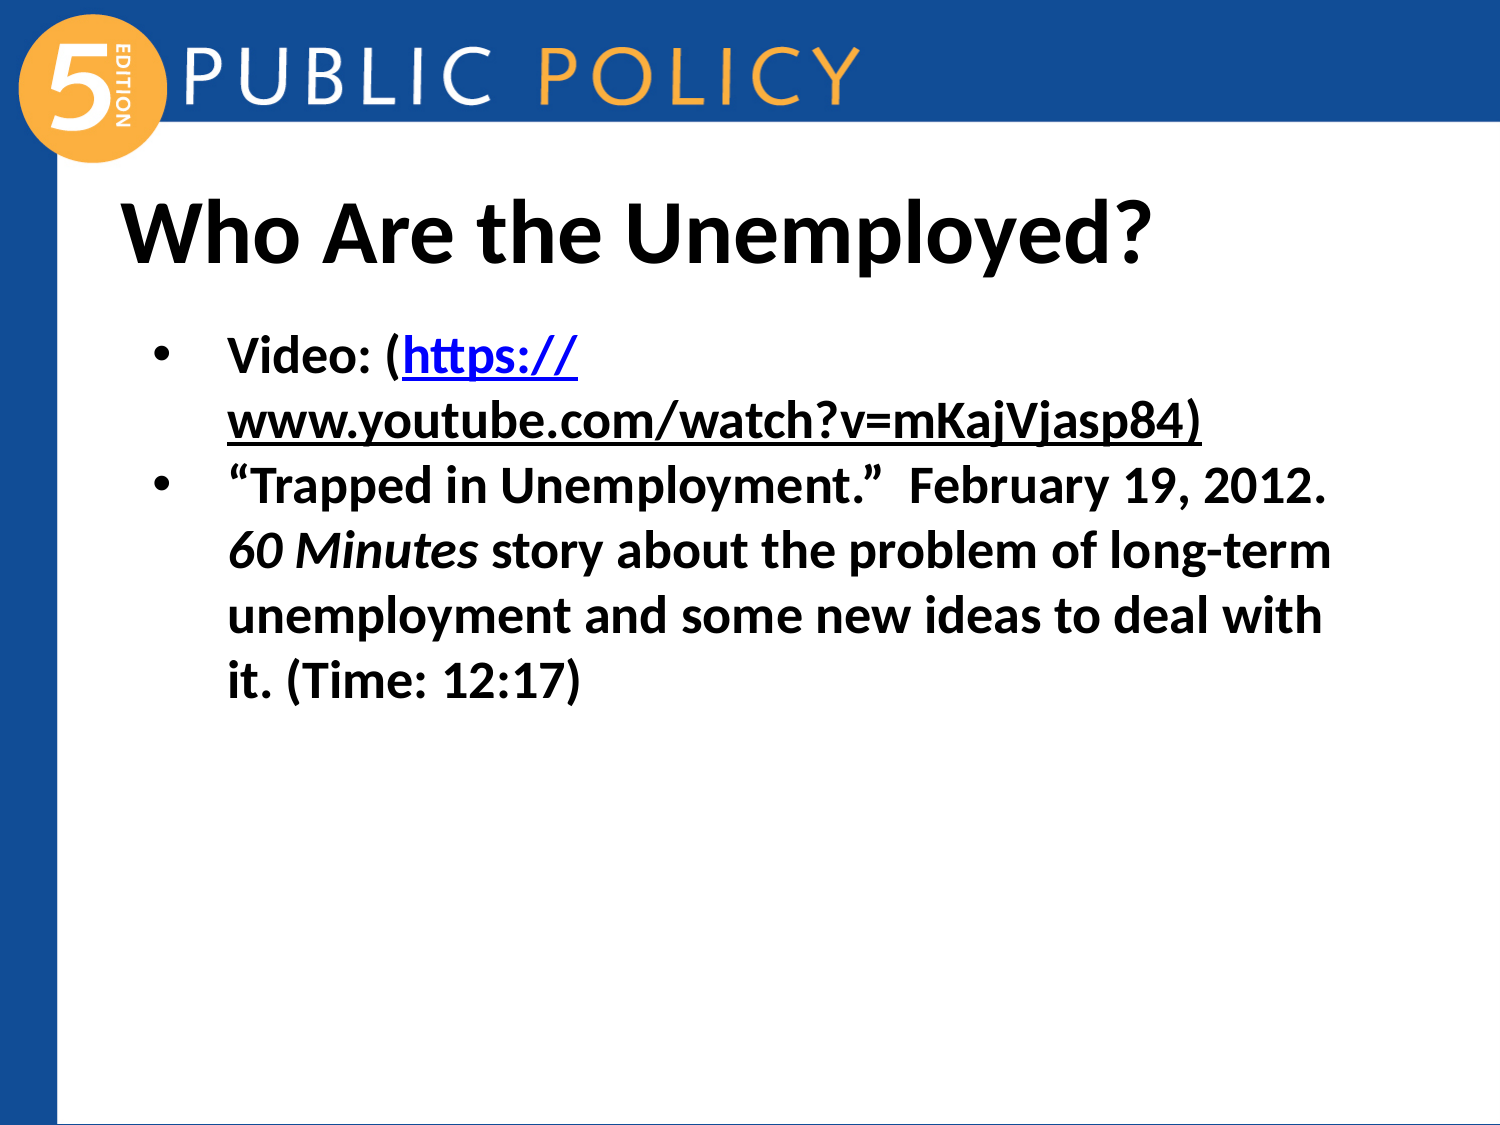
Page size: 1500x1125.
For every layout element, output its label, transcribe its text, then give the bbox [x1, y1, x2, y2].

text_box Video: (https://www.youtube.com/watch?v=mKajVjasp84) “Trapped in Unemployment.” February 19, 2012. 60 Minutes story about the problem of long-term unemployment and some new ideas to deal with it. (Time: 12:17) [137, 312, 1368, 717]
picture [0, 0, 1500, 1125]
title Who Are the Unemployed? [105, 125, 1400, 343]
